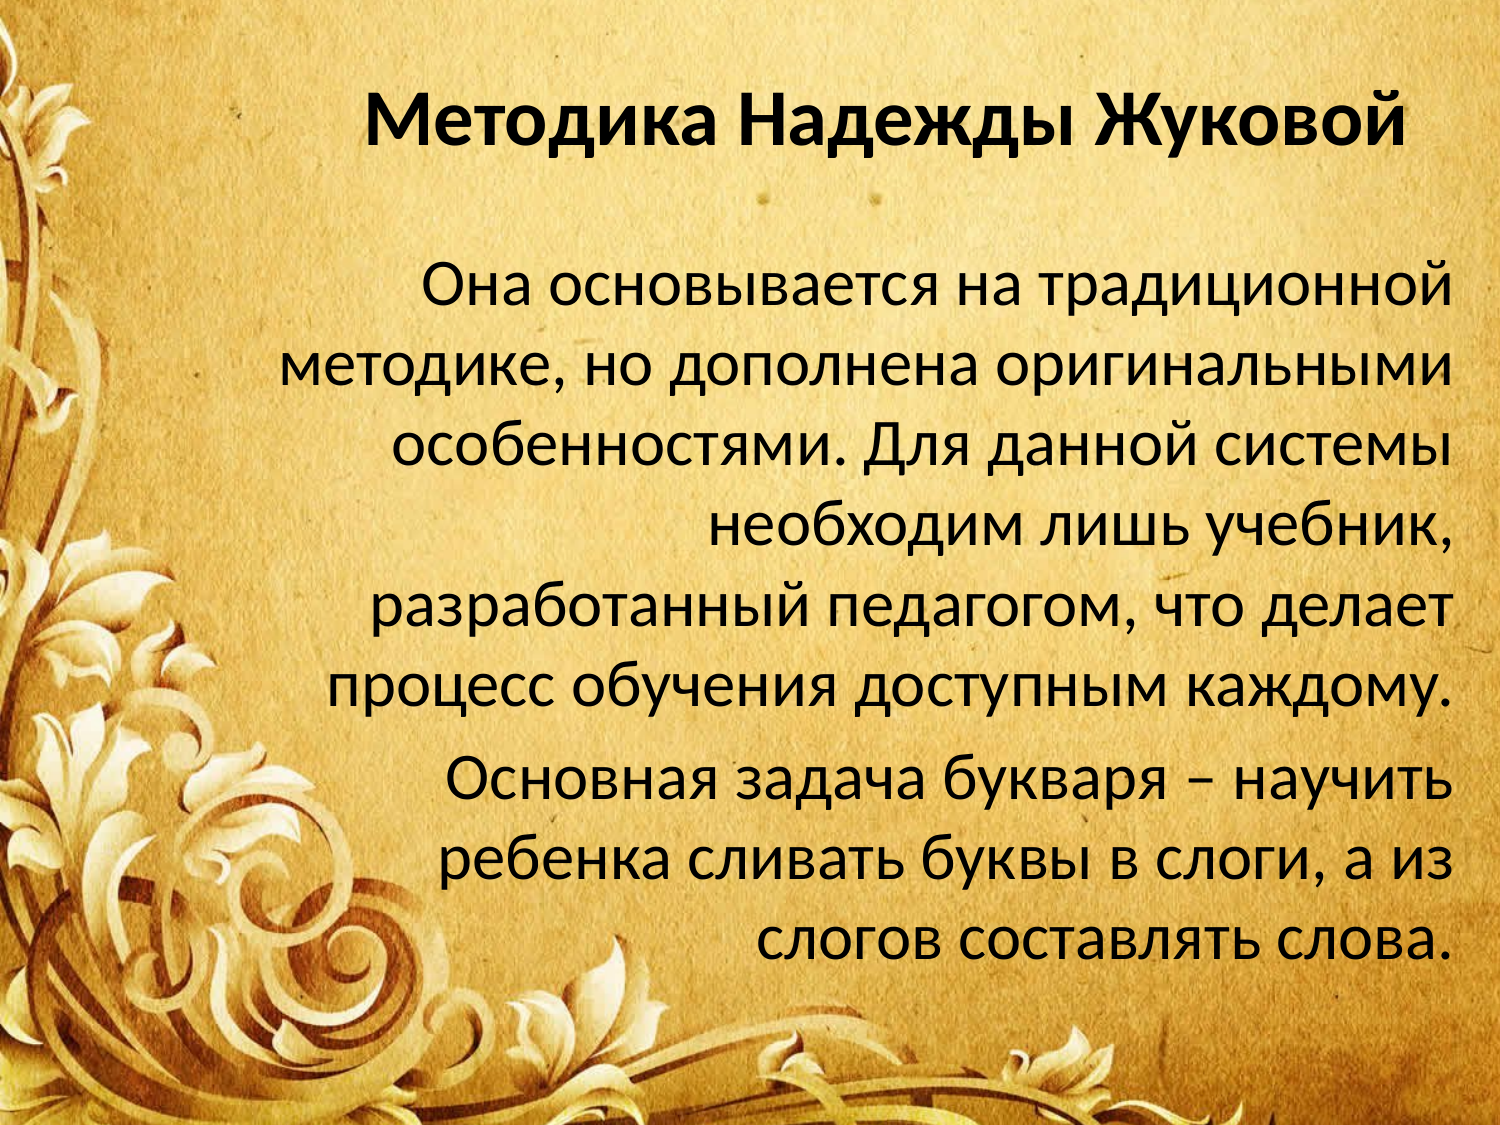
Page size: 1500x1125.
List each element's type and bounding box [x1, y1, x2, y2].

list [0, 0, 1500, 1125]
